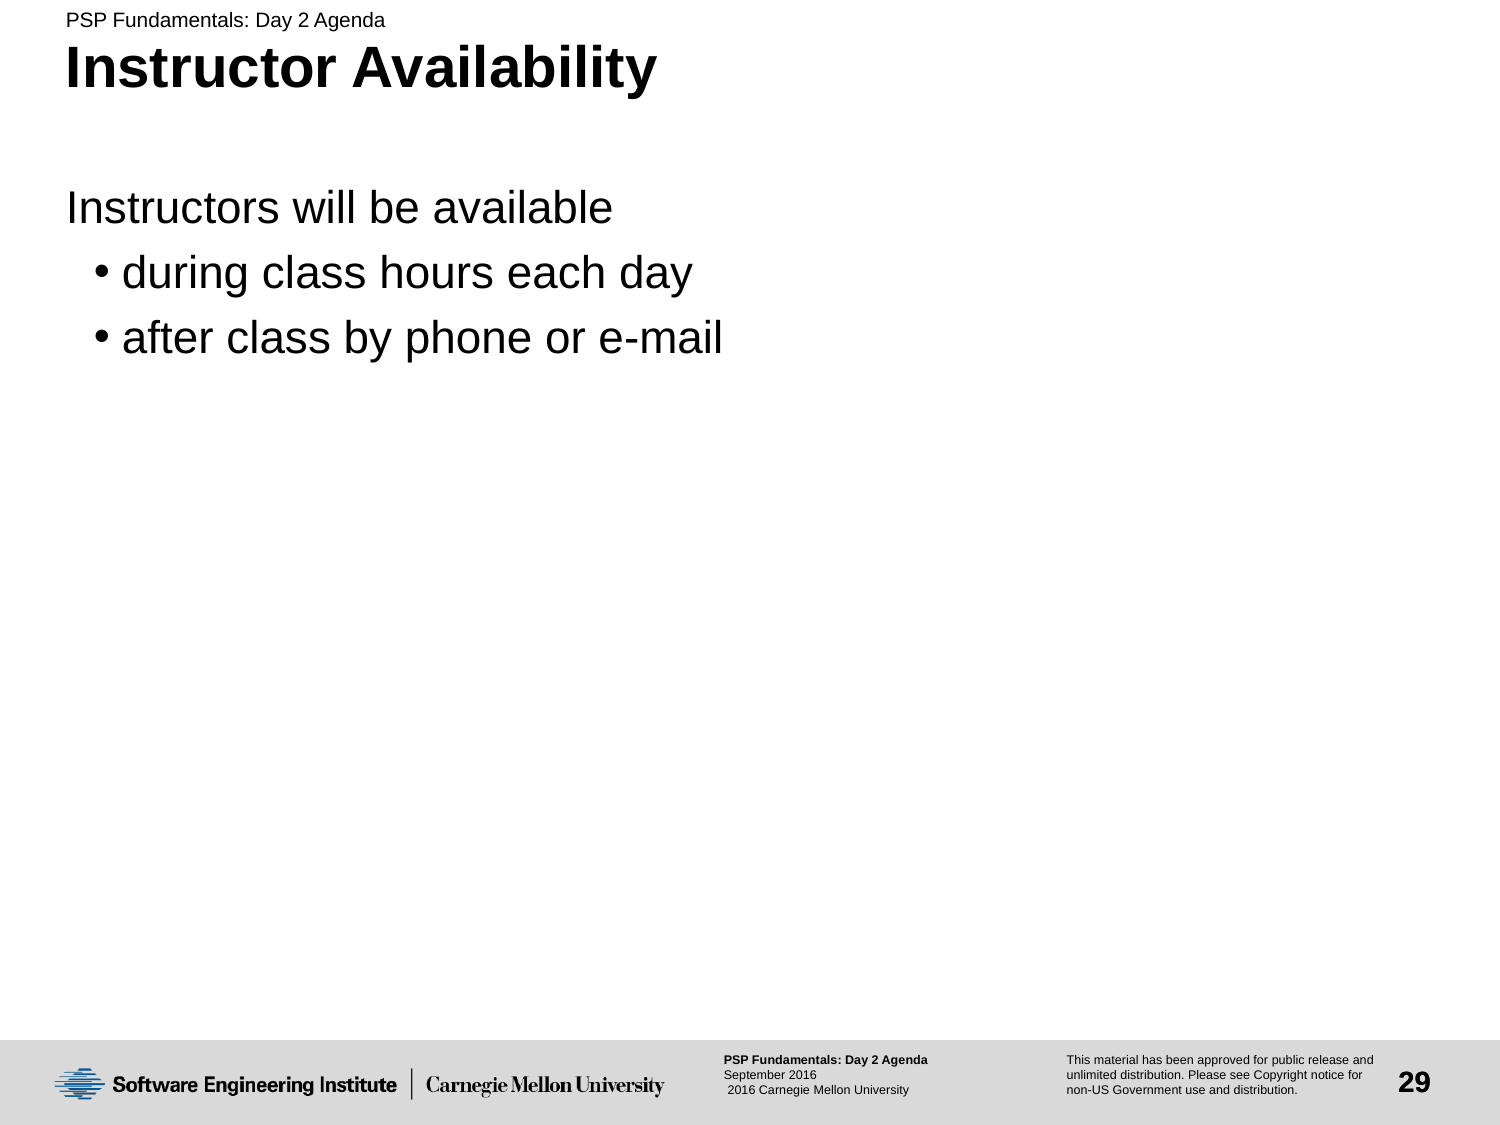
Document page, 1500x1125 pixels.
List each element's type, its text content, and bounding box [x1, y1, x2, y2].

title Instructor Availability [65, 37, 1430, 148]
picture [46, 1061, 673, 1104]
list Instructors will be available during class hours each day after class by phone or e-mail [65, 177, 1431, 1000]
